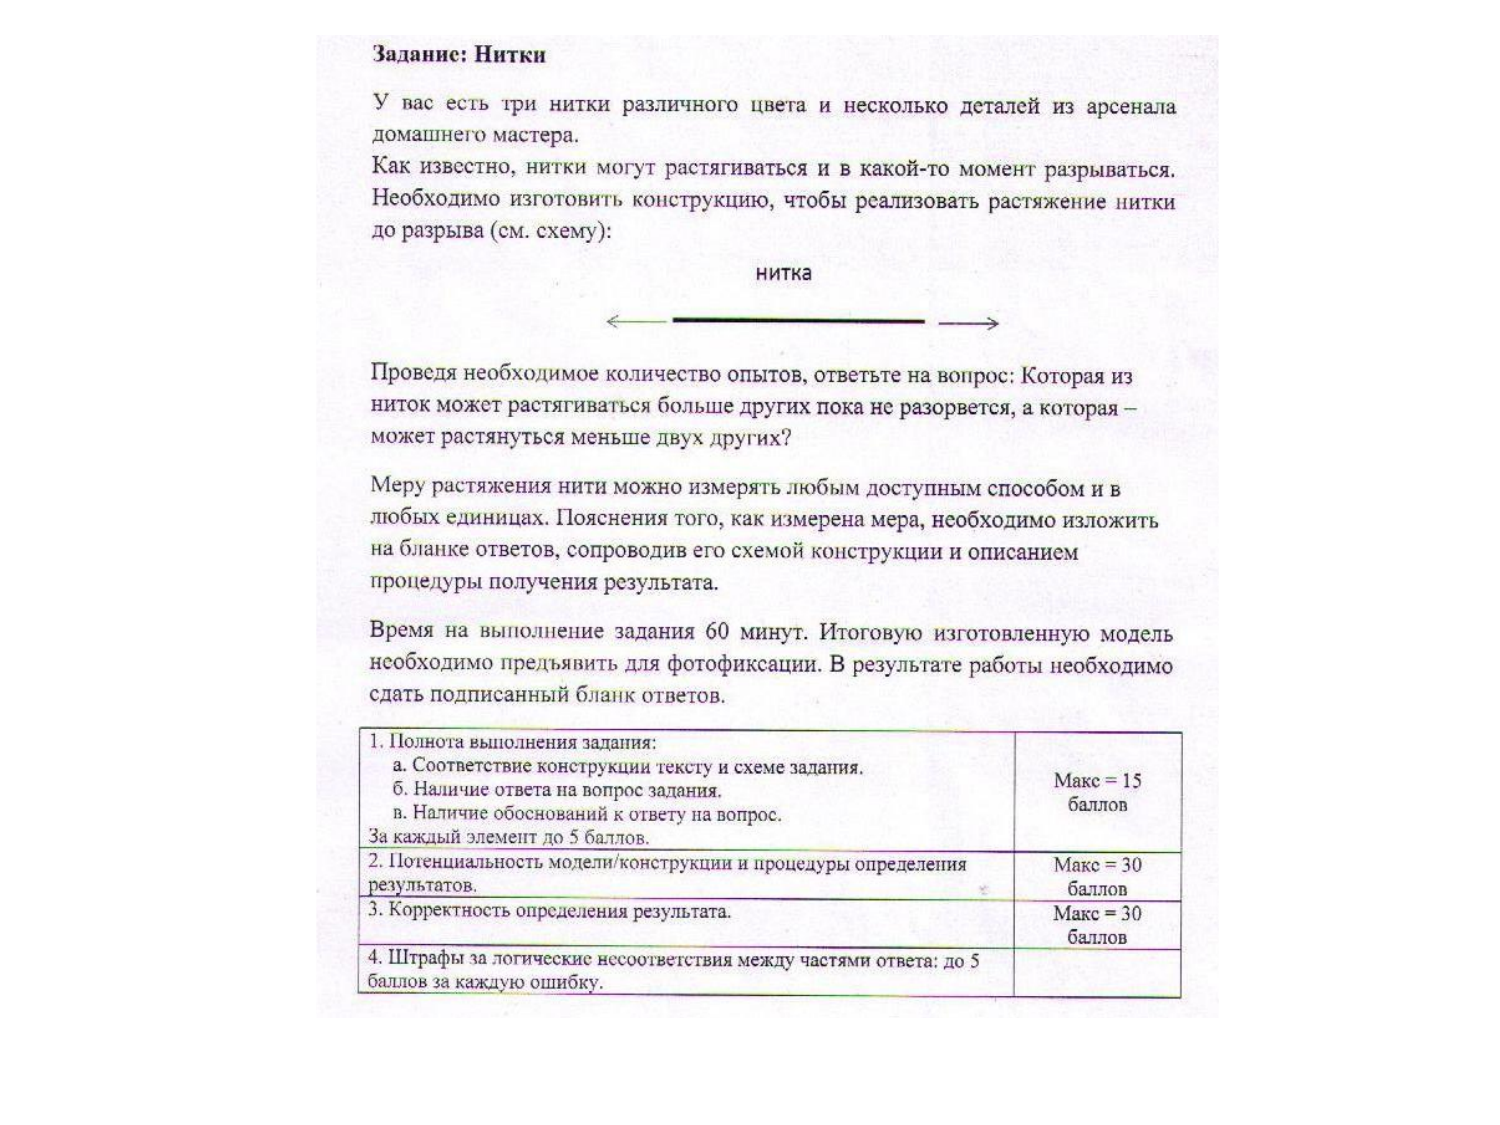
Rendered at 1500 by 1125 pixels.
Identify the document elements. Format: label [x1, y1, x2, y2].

picture [316, 34, 1219, 1019]
